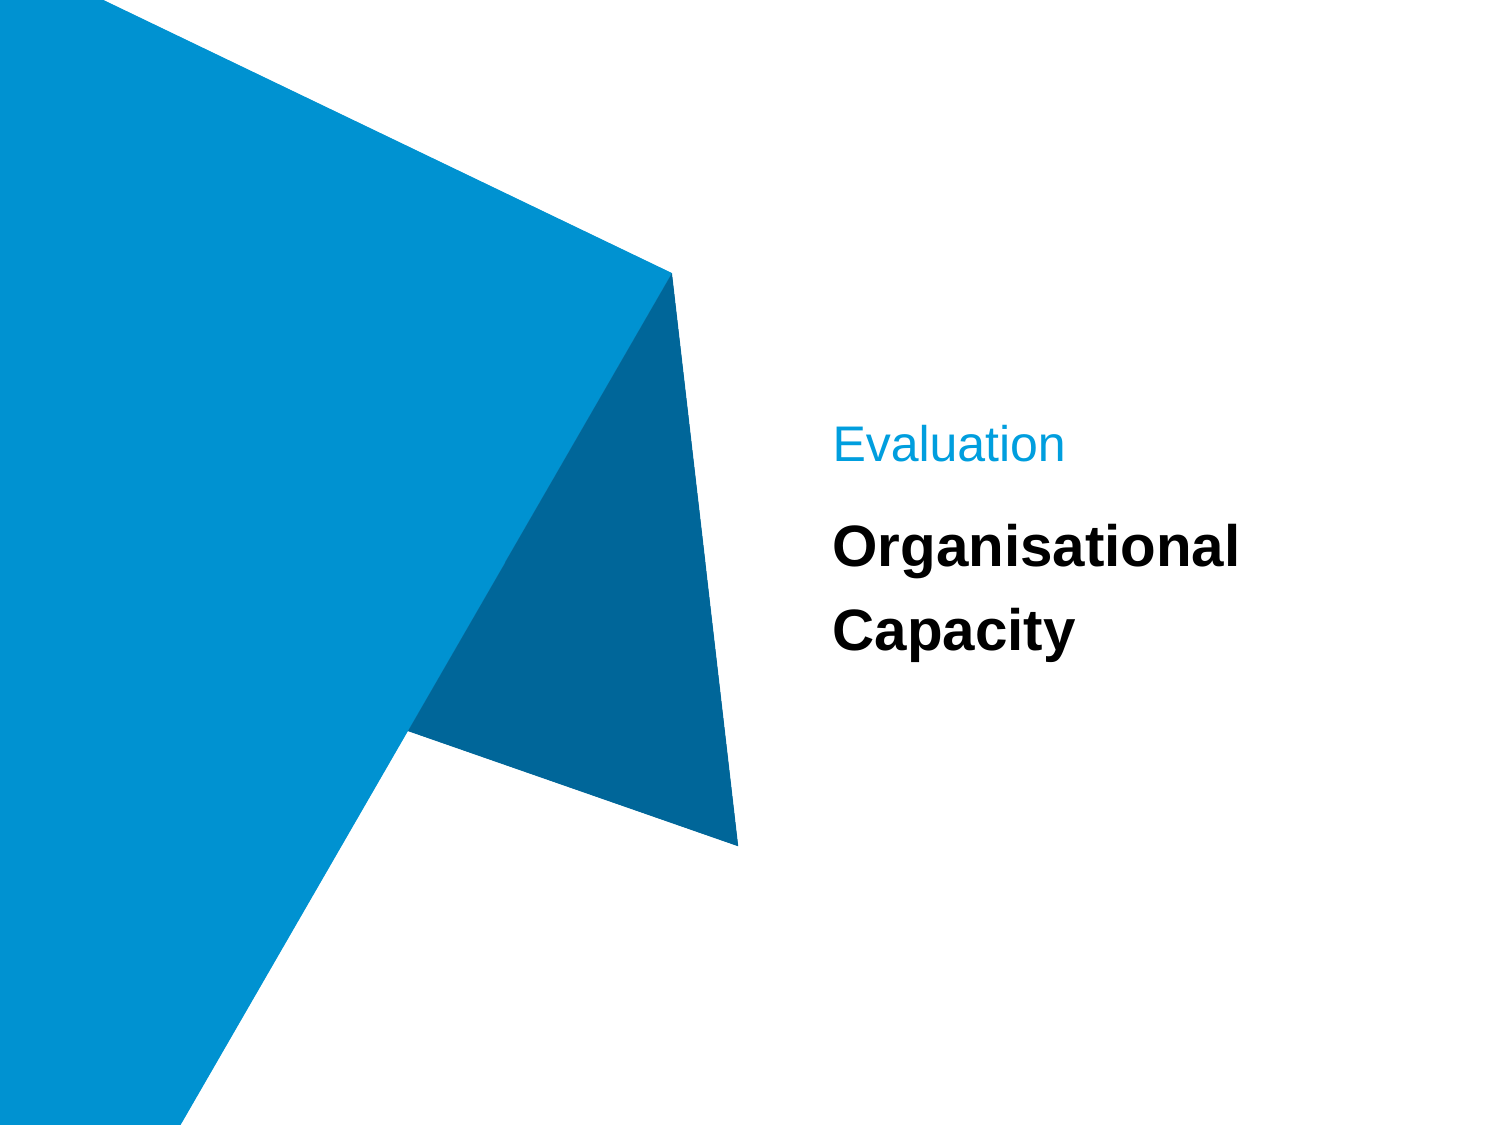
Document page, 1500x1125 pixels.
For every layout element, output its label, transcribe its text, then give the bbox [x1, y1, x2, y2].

picture [107, 0, 1500, 1125]
list Evaluation [832, 282, 1382, 472]
title Organisational Capacity [832, 493, 1382, 851]
